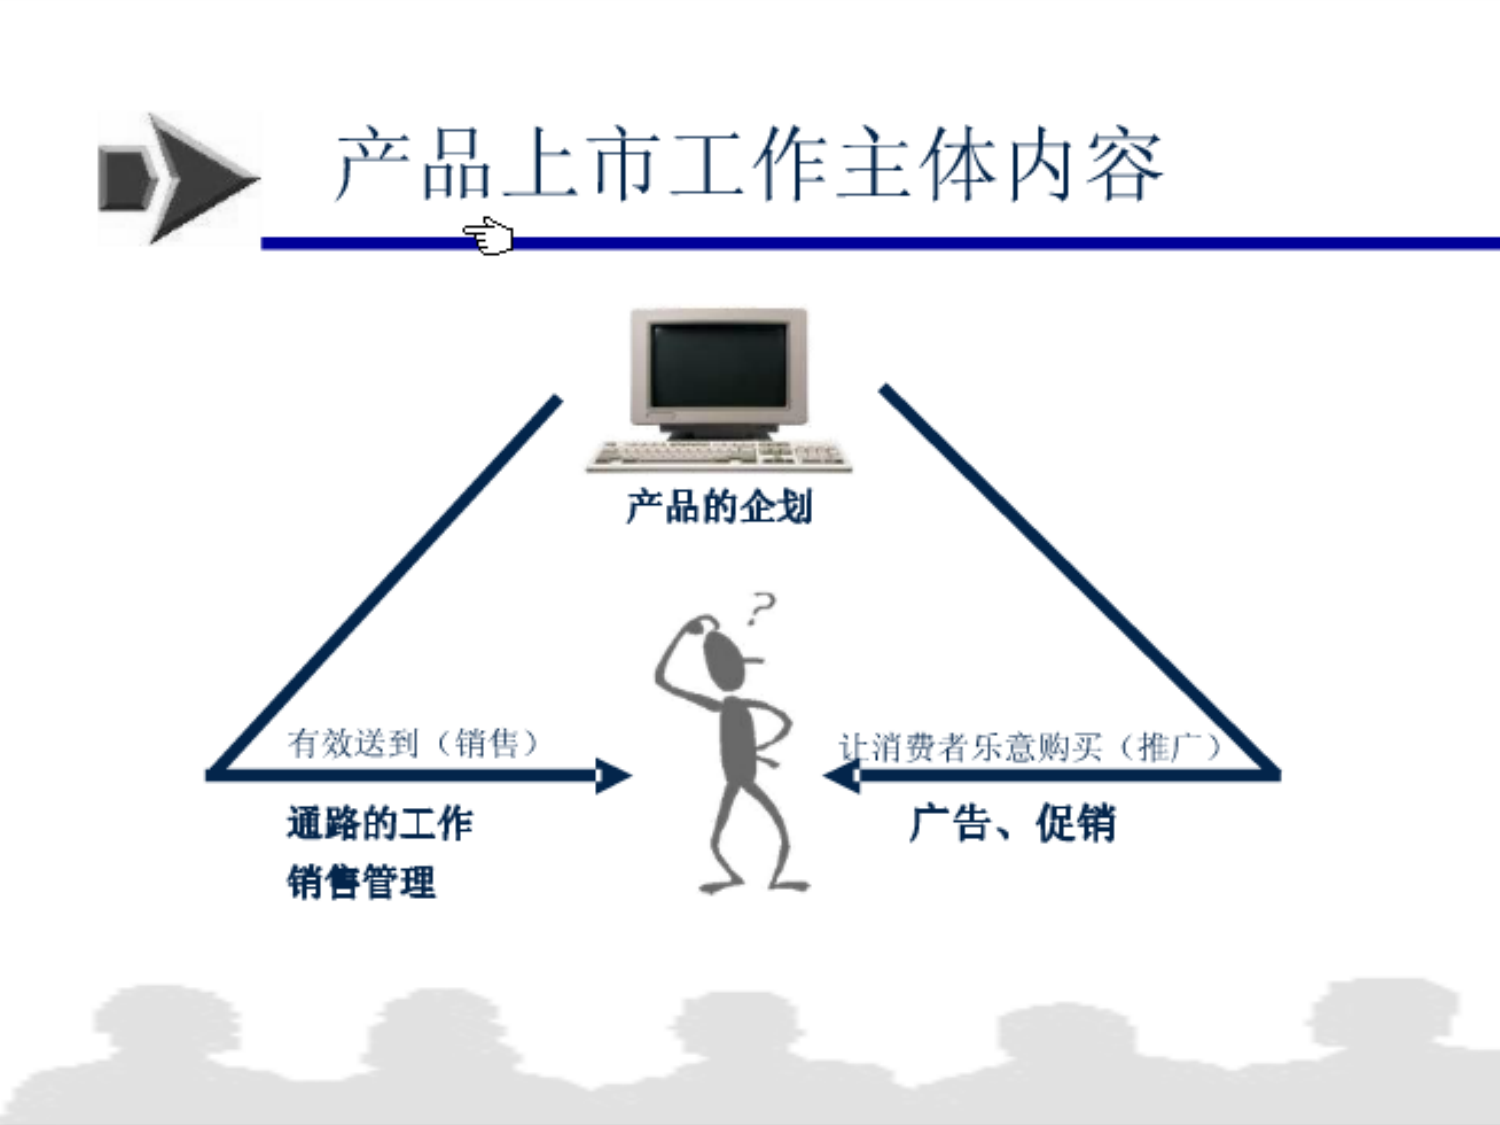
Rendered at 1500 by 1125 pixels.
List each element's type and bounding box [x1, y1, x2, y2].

list [0, 0, 1500, 1125]
